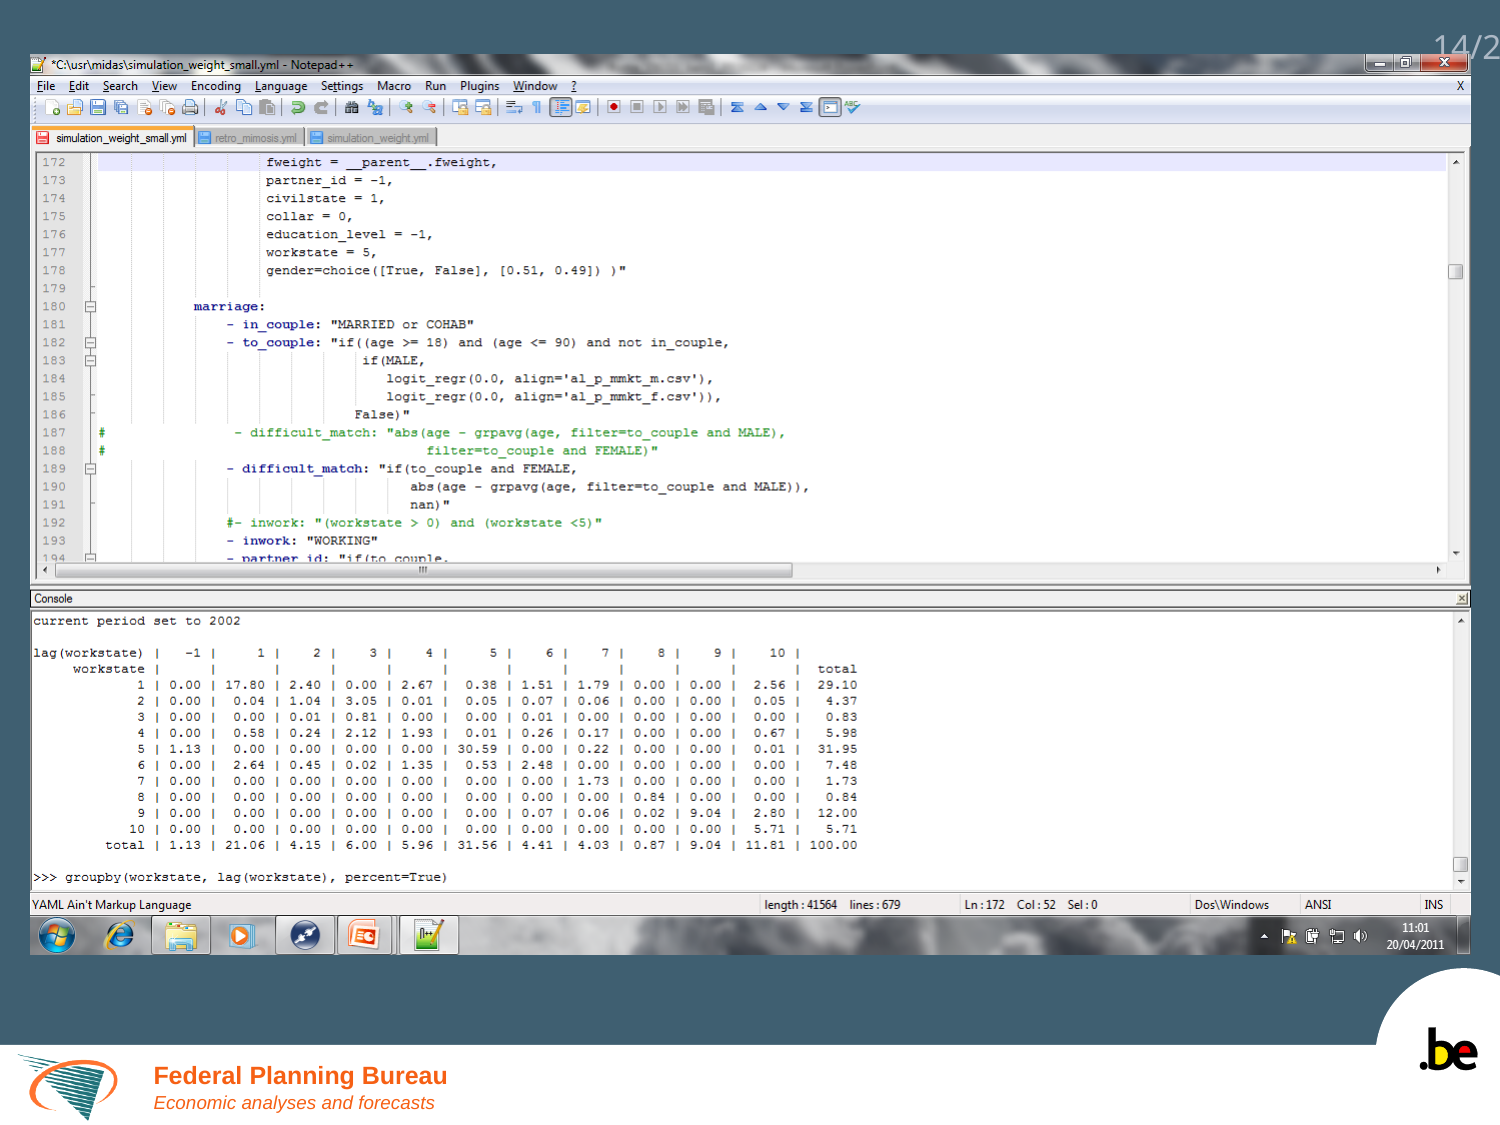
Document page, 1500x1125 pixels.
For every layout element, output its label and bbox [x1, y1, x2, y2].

picture [30, 54, 1471, 955]
